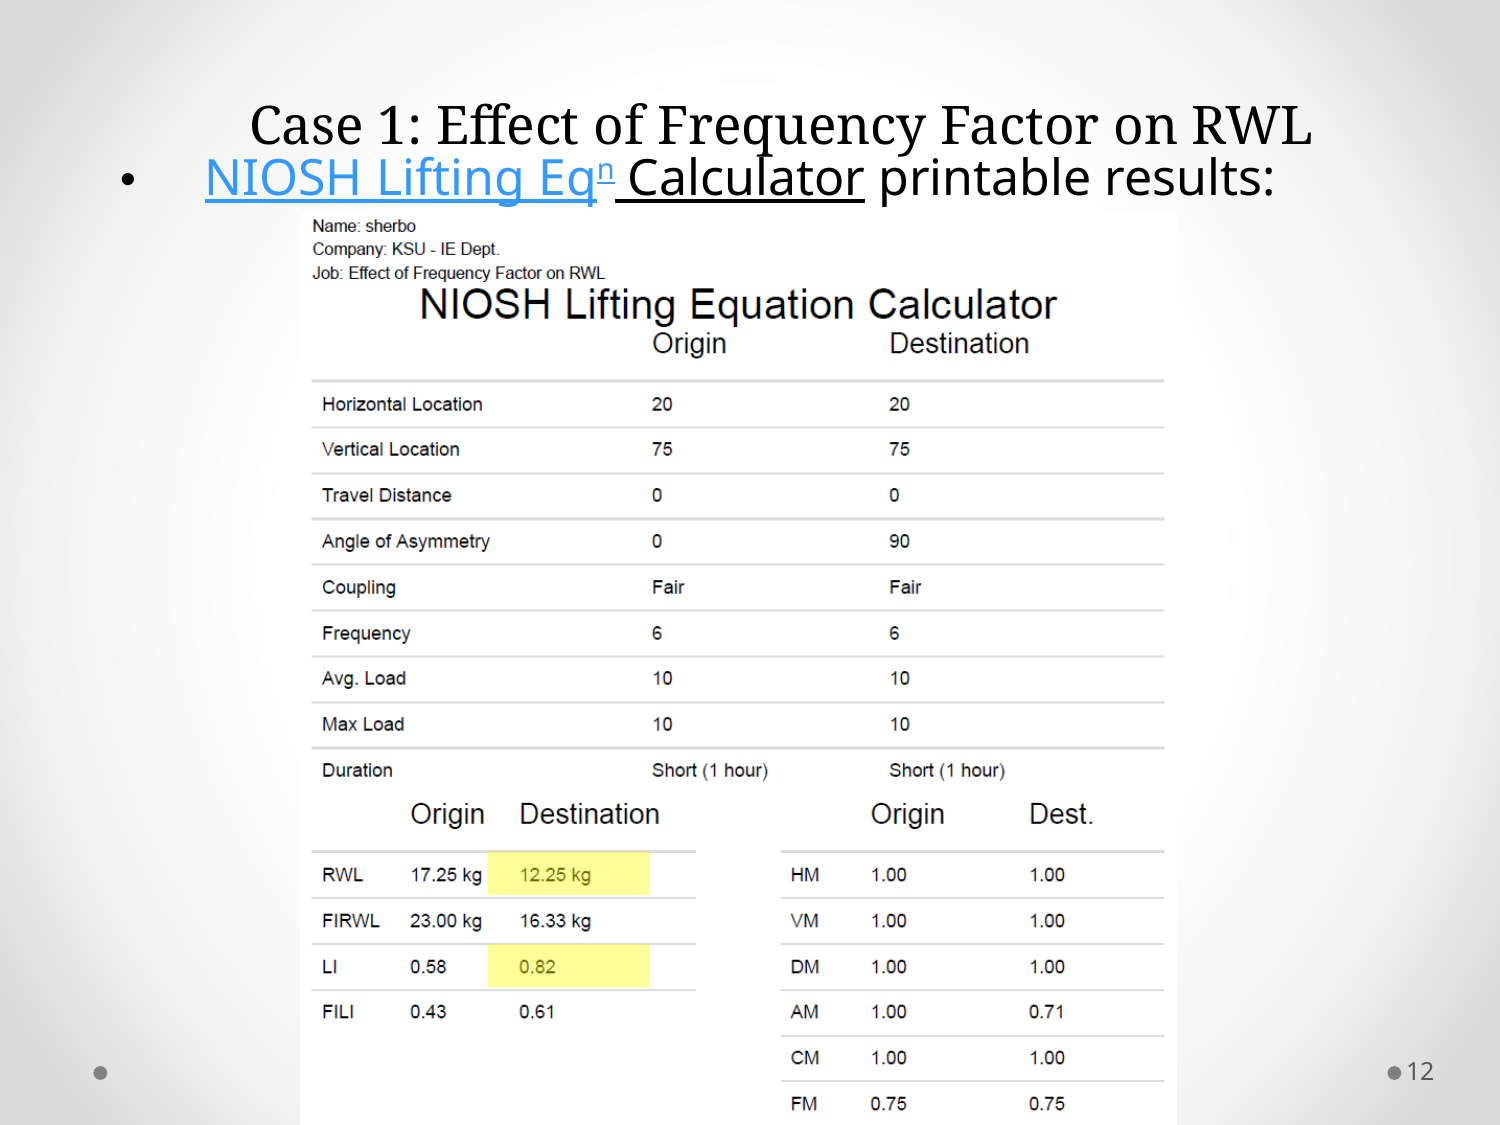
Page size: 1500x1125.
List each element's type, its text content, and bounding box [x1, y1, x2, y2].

picture [0, 0, 1500, 1125]
slide_number 12 [1401, 1042, 1494, 1103]
list NIOSH Lifting Eqn Calculator printable results: [87, 137, 1475, 1113]
title Case 1: Effect of Frequency Factor on RWL [62, 62, 1500, 163]
